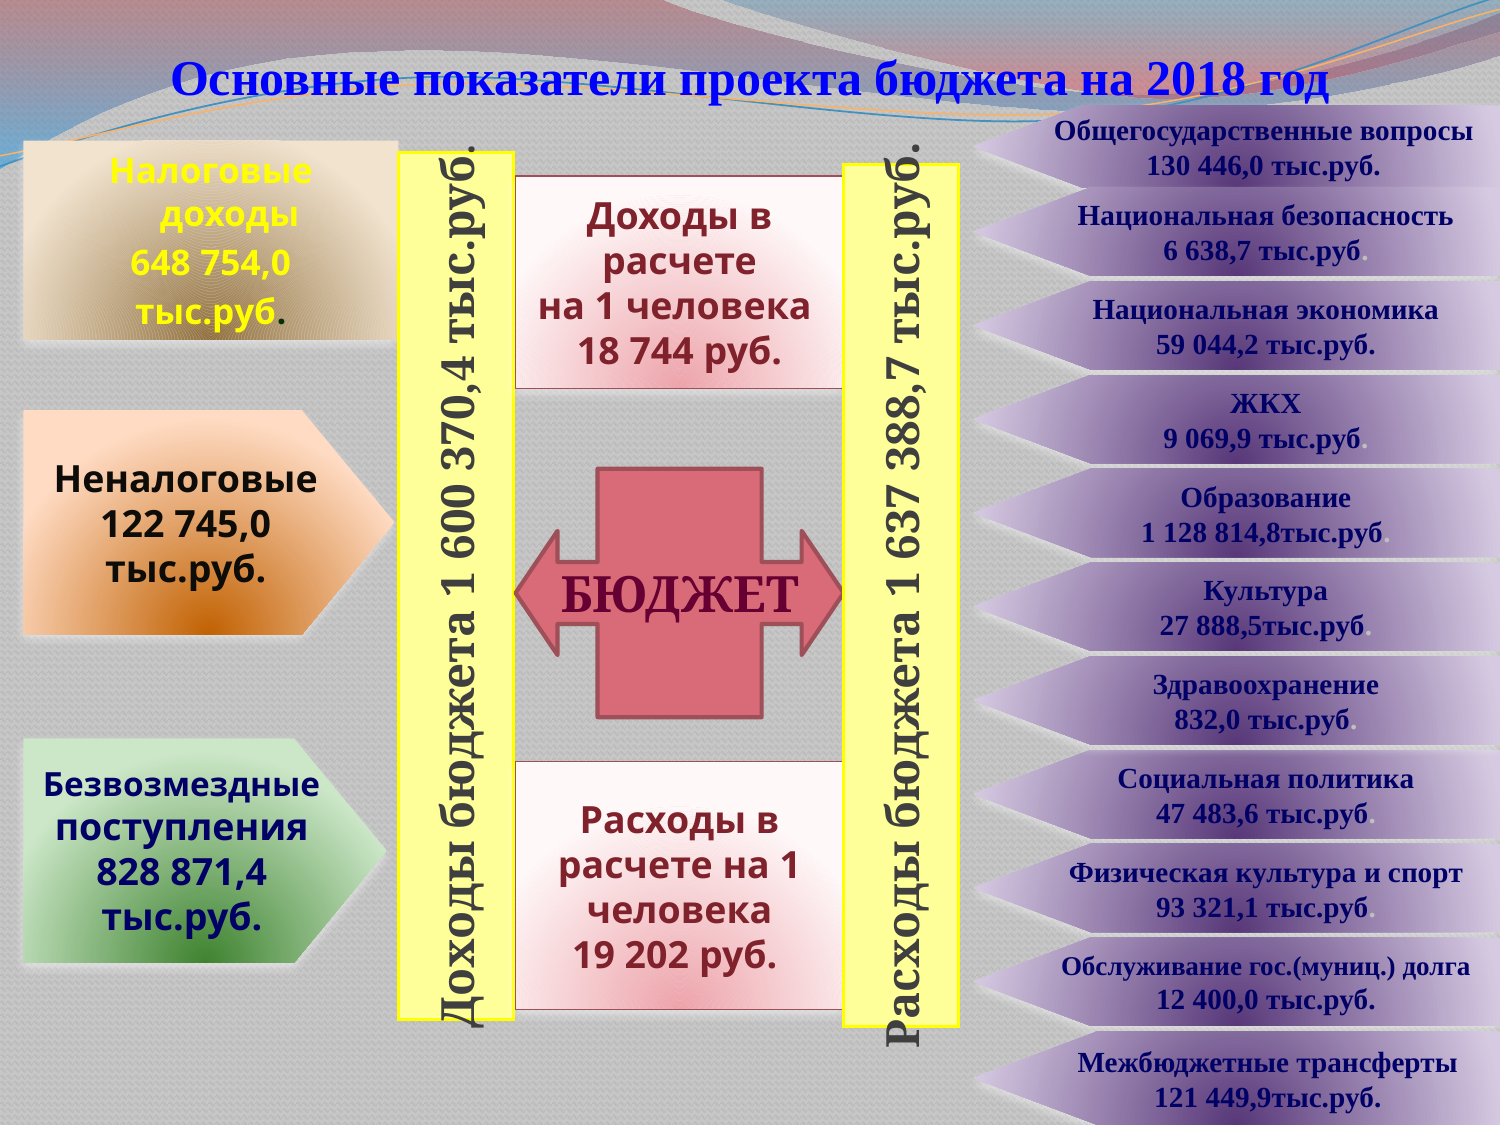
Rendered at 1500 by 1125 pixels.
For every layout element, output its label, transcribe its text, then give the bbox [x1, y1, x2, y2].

text_box Физическая культура и спорт 93 321,1 тыс.руб. [972, 843, 1500, 933]
text_box [508, 763, 514, 1020]
title Основные показатели проекта бюджета на 2018 год [0, 0, 1500, 106]
text_box Межбюджетные трансферты 121 449,9тыс.руб. [972, 1031, 1500, 1125]
text_box Доходы в расчете на 1 человека 18 744 руб. [515, 175, 843, 389]
text_box Обслуживание гос.(муниц.) долга 12 400,0 тыс.руб. [972, 937, 1500, 1026]
text_box [508, 177, 514, 398]
text_box Расходы в расчете на 1 человека 19 202 руб. [515, 761, 843, 1010]
text_box Общегосударственные вопросы 130 446,0 тыс.руб. [972, 105, 1500, 188]
text_box Неналоговые 122 745,0 тыс.руб. [23, 410, 395, 635]
text_box ЖКХ 9 069,9 тыс.руб. [972, 375, 1500, 464]
text_box Социальная политика 47 483,6 тыс.руб. [972, 754, 1500, 839]
text_box Здравоохранение 832,0 тыс.руб. [972, 656, 1500, 745]
table_header Наименование [1081, 751, 1500, 757]
text_box Национальная экономика 59 044,2 тыс.руб. . [972, 281, 1500, 370]
list Налоговые доходы 648 754,0 тыс.руб. [23, 140, 399, 340]
text_box Образование 1 128 814,8тыс.руб. [972, 468, 1500, 558]
text_box БЮДЖЕТ [513, 466, 843, 720]
text_box Безвозмездные поступления 828 871,4 тыс.руб. [23, 738, 387, 963]
text_box Национальная безопасность 6 638,7 тыс.руб. [972, 187, 1500, 276]
text_box Доходы бюджета 1 600 370,4 тыс.руб. [398, 152, 514, 1020]
text_box Расходы бюджета 1 637 388,7 тыс.руб. [843, 164, 959, 1027]
text_box Культура 27 888,5тыс.руб. [972, 562, 1500, 651]
